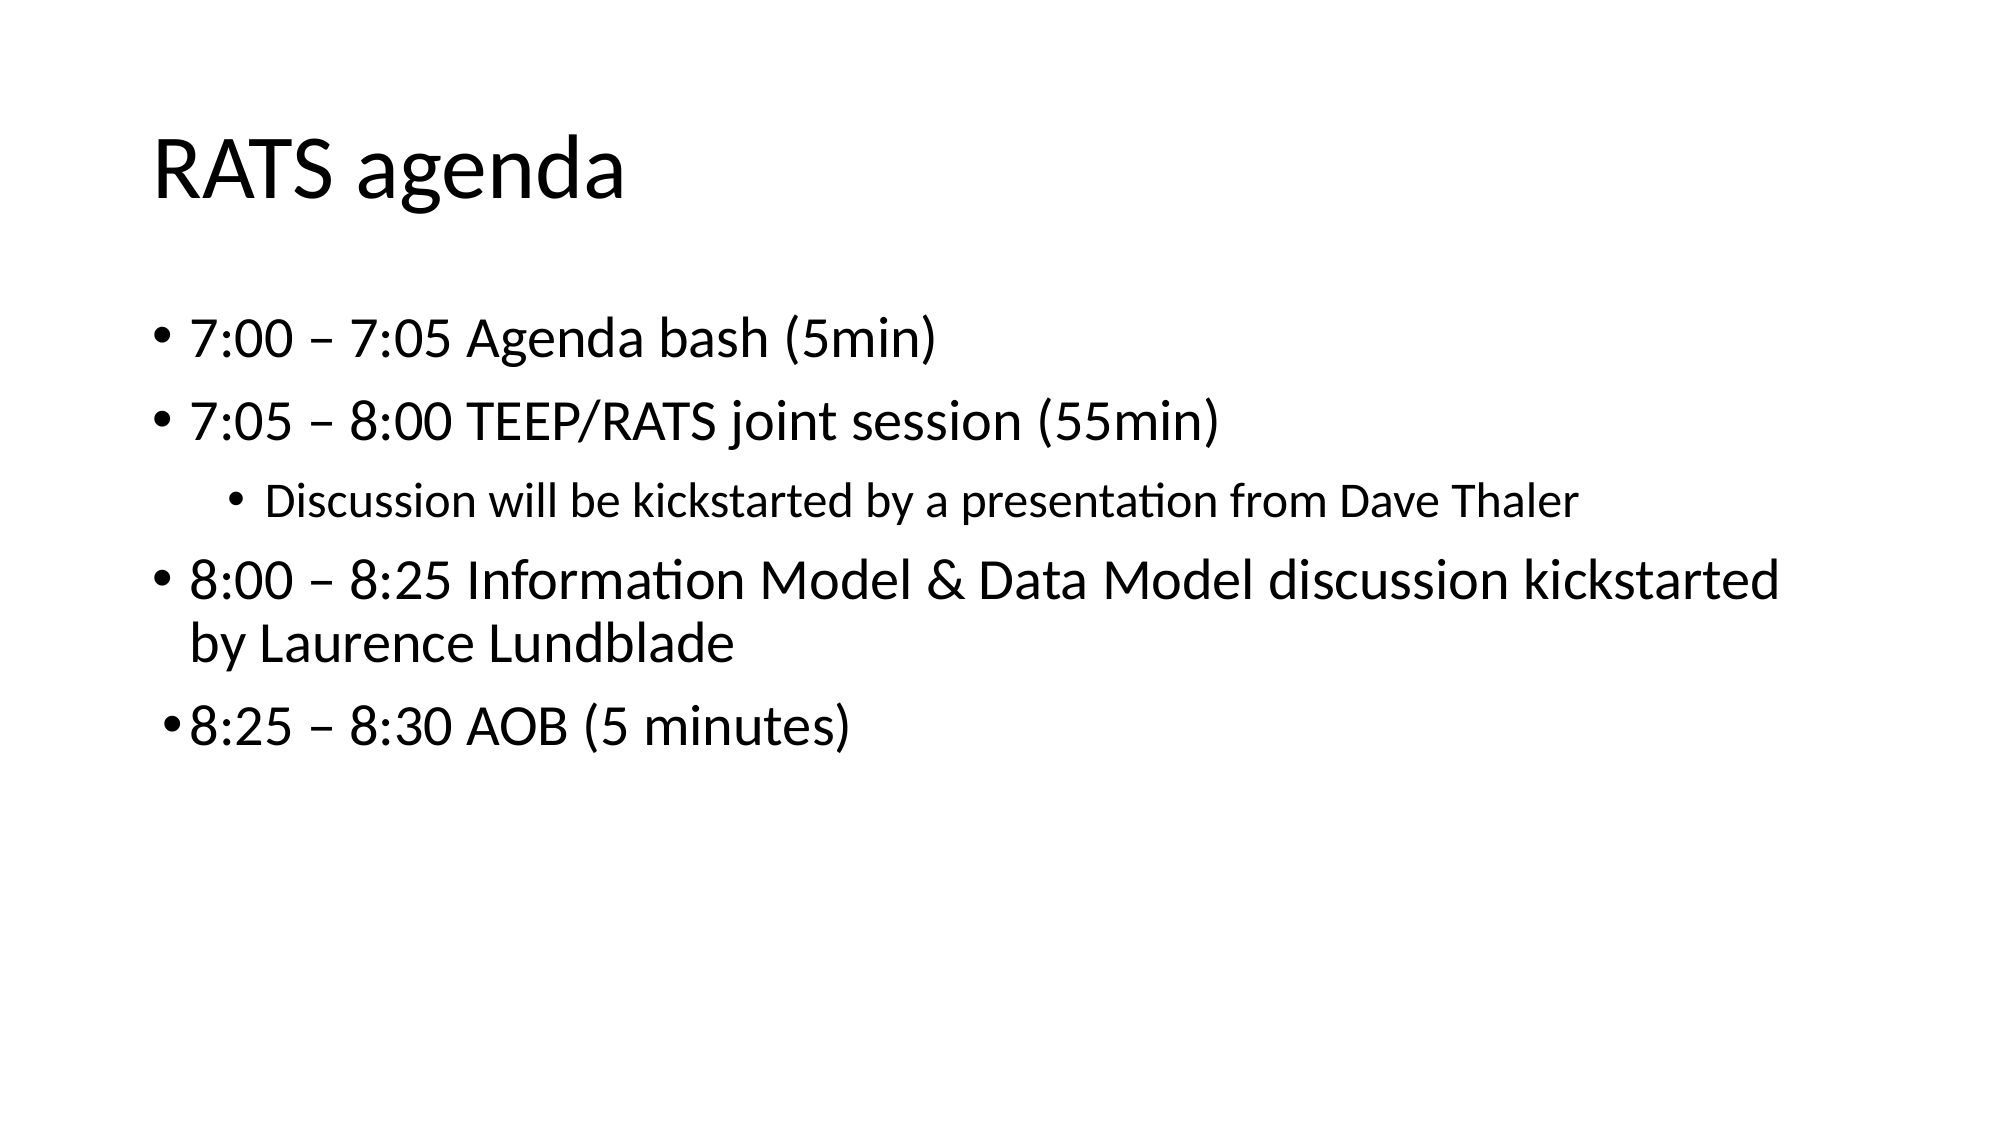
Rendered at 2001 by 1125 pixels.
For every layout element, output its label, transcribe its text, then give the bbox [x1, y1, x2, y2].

list 7:00 – 7:05 Agenda bash (5min) 7:05 – 8:00 TEEP/RATS joint session (55min) Discussion will be kickstarted by a presentation from Dave Thaler 8:00 – 8:25 Information Model & Data Model discussion kickstarted by Laurence Lundblade 8:25 – 8:30 AOB (5 minutes) [137, 299, 1863, 1014]
title RATS agenda [137, 59, 1863, 278]
